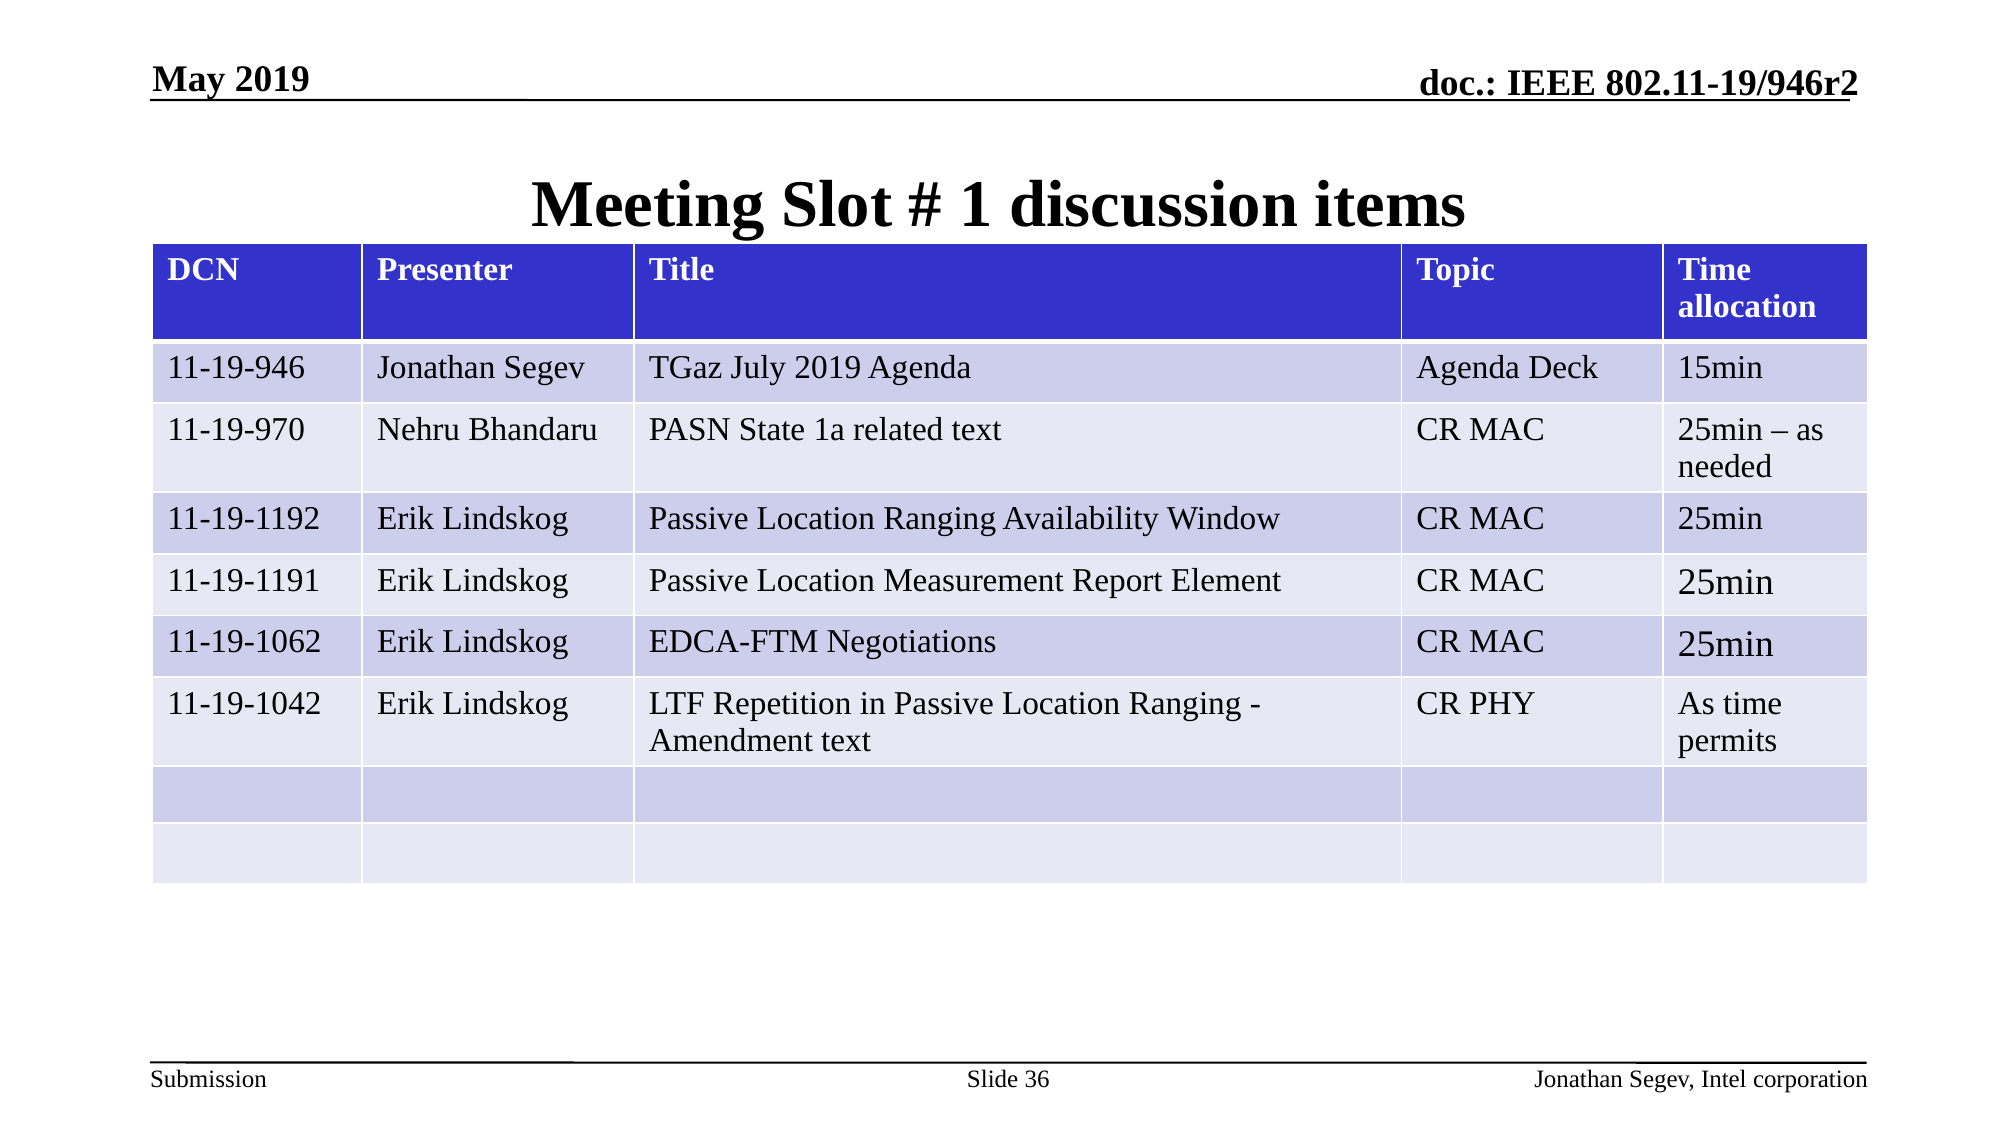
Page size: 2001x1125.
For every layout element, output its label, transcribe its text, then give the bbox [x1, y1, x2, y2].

table_cell [1402, 767, 1662, 822]
table_cell [363, 824, 633, 883]
table_cell 25min [1664, 493, 1867, 553]
table_cell TGaz July 2019 Agenda [635, 344, 1401, 402]
table_cell CR MAC [1402, 493, 1662, 553]
table_cell Jonathan Segev [363, 344, 633, 402]
table_header DCN [153, 244, 361, 339]
table_cell Erik Lindskog [363, 616, 633, 676]
table_cell [363, 767, 633, 822]
table_cell [1402, 824, 1662, 883]
table_cell 25min – as needed [1664, 404, 1867, 491]
table_cell 25min [1664, 616, 1867, 676]
table_cell Passive Location Ranging Availability Window [635, 493, 1401, 553]
table_cell 11-19-1192 [153, 493, 361, 553]
table_cell Erik Lindskog [363, 678, 633, 765]
table_cell [635, 824, 1401, 883]
table_cell Agenda Deck [1402, 344, 1662, 402]
table_cell 11-19-946 [153, 344, 361, 402]
table_cell 15min [1664, 344, 1867, 402]
table_cell EDCA-FTM Negotiations [635, 616, 1401, 676]
table_header Topic [1402, 244, 1662, 339]
table_cell CR MAC [1402, 404, 1662, 491]
table_cell [1664, 824, 1867, 883]
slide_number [152, 54, 563, 100]
table_cell PASN State 1a related text [635, 404, 1401, 491]
table_cell [1664, 767, 1867, 822]
table_cell 11-19-1191 [153, 555, 361, 615]
table_header Title [635, 244, 1401, 339]
table_cell As time permits [1664, 678, 1867, 765]
table_cell CR MAC [1402, 555, 1662, 615]
table_cell CR PHY [1402, 678, 1662, 765]
table_cell 25min [1664, 555, 1867, 615]
table_cell 11-19-1062 [153, 616, 361, 676]
table_header Time allocation [1664, 244, 1867, 339]
table_cell Passive Location Measurement Report Element [635, 555, 1401, 615]
table_cell Erik Lindskog [363, 555, 633, 615]
table_cell CR MAC [1402, 616, 1662, 676]
table_cell Nehru Bhandaru [363, 404, 633, 491]
table_cell LTF Repetition in Passive Location Ranging - Amendment text [635, 678, 1401, 765]
title Meeting Slot # 1 discussion items [149, 112, 1850, 288]
table_cell [153, 824, 361, 883]
footer Jonathan Segev, Intel corporation [1171, 1061, 1869, 1093]
table_header Presenter [363, 244, 633, 339]
table_cell [635, 767, 1401, 822]
table_cell 11-19-970 [153, 404, 361, 491]
slide_number Slide 36 [950, 1061, 1067, 1123]
table_cell Erik Lindskog [363, 493, 633, 553]
table_cell 11-19-1042 [153, 678, 361, 765]
table_cell [153, 767, 361, 822]
